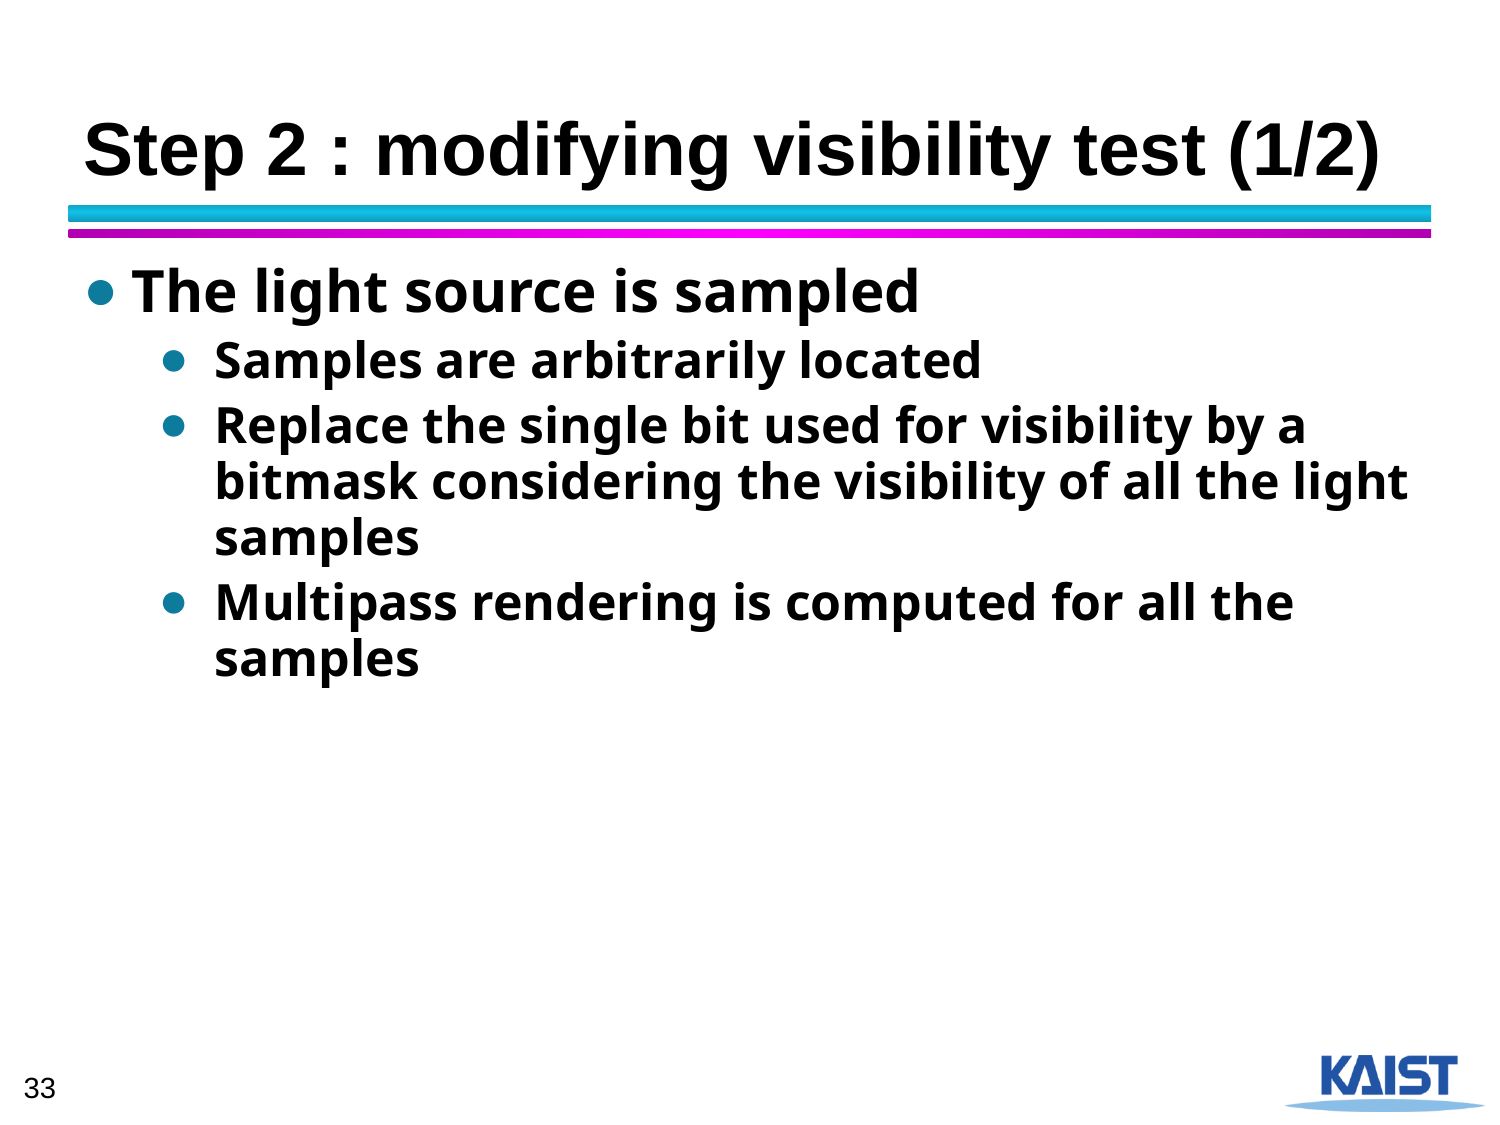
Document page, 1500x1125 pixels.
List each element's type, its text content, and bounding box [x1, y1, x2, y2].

picture [1284, 1055, 1485, 1112]
title Step 2 : modifying visibility test (1/2) [68, 48, 1428, 199]
list The light source is sampled Samples are arbitrarily located Replace the single bit used for visibility by a bitmask considering the visibility of all the light samples Multipass rendering is computed for all the samples [68, 259, 1434, 1093]
